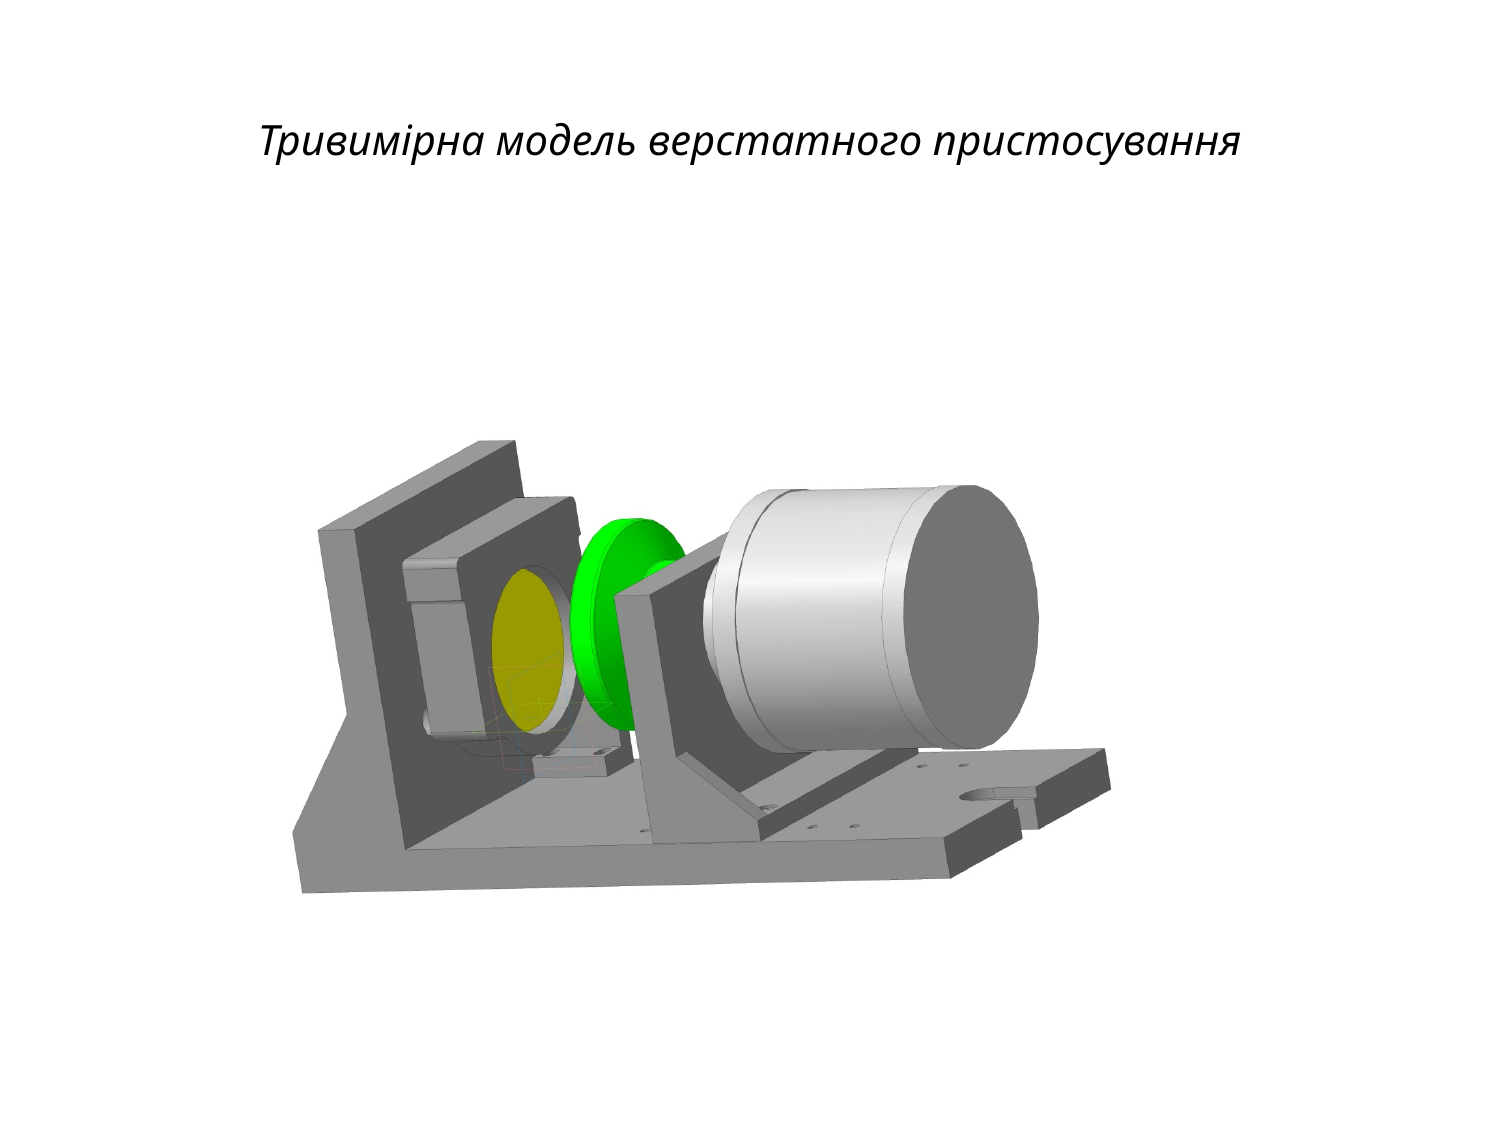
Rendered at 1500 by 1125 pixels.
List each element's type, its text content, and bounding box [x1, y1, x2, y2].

title Тривимірна модель верстатного пристосування [75, 45, 1425, 233]
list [99, 191, 1388, 1085]
